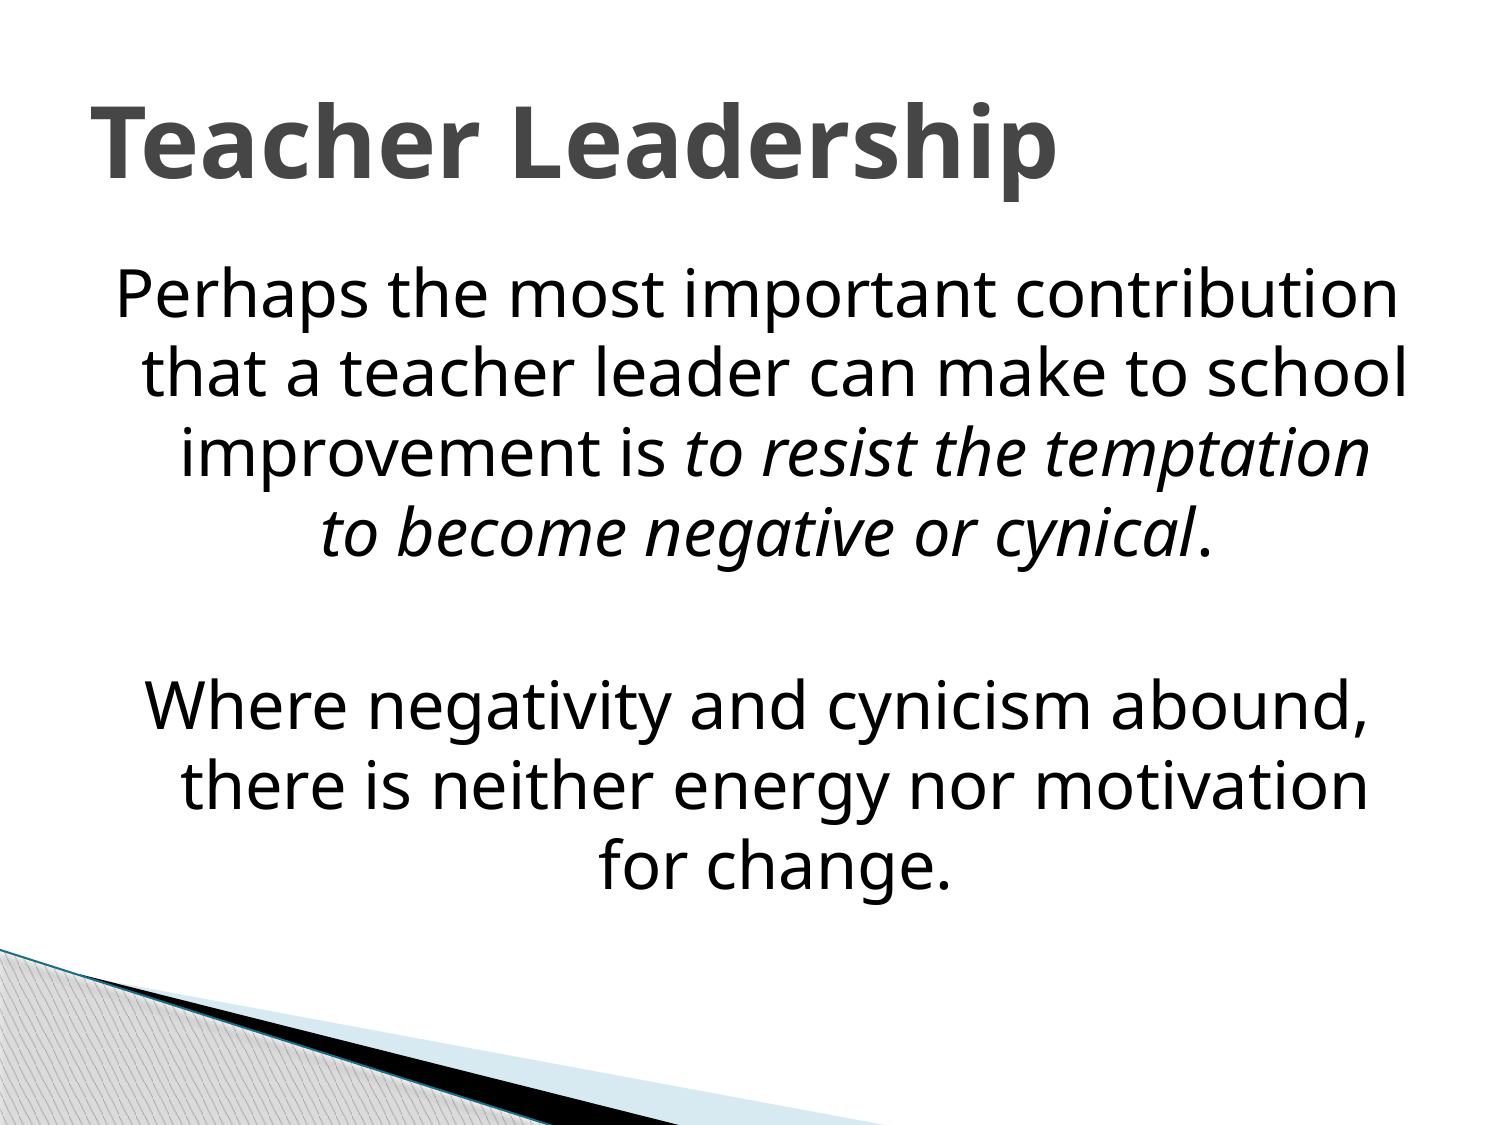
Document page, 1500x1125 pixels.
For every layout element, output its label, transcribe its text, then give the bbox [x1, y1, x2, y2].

title Teacher Leadership [75, 45, 1425, 233]
list Perhaps the most important contribution that a teacher leader can make to school improvement is to resist the temptation to become negative or cynical. Where negativity and cynicism abound, there is neither energy nor motivation for change. [75, 243, 1425, 986]
